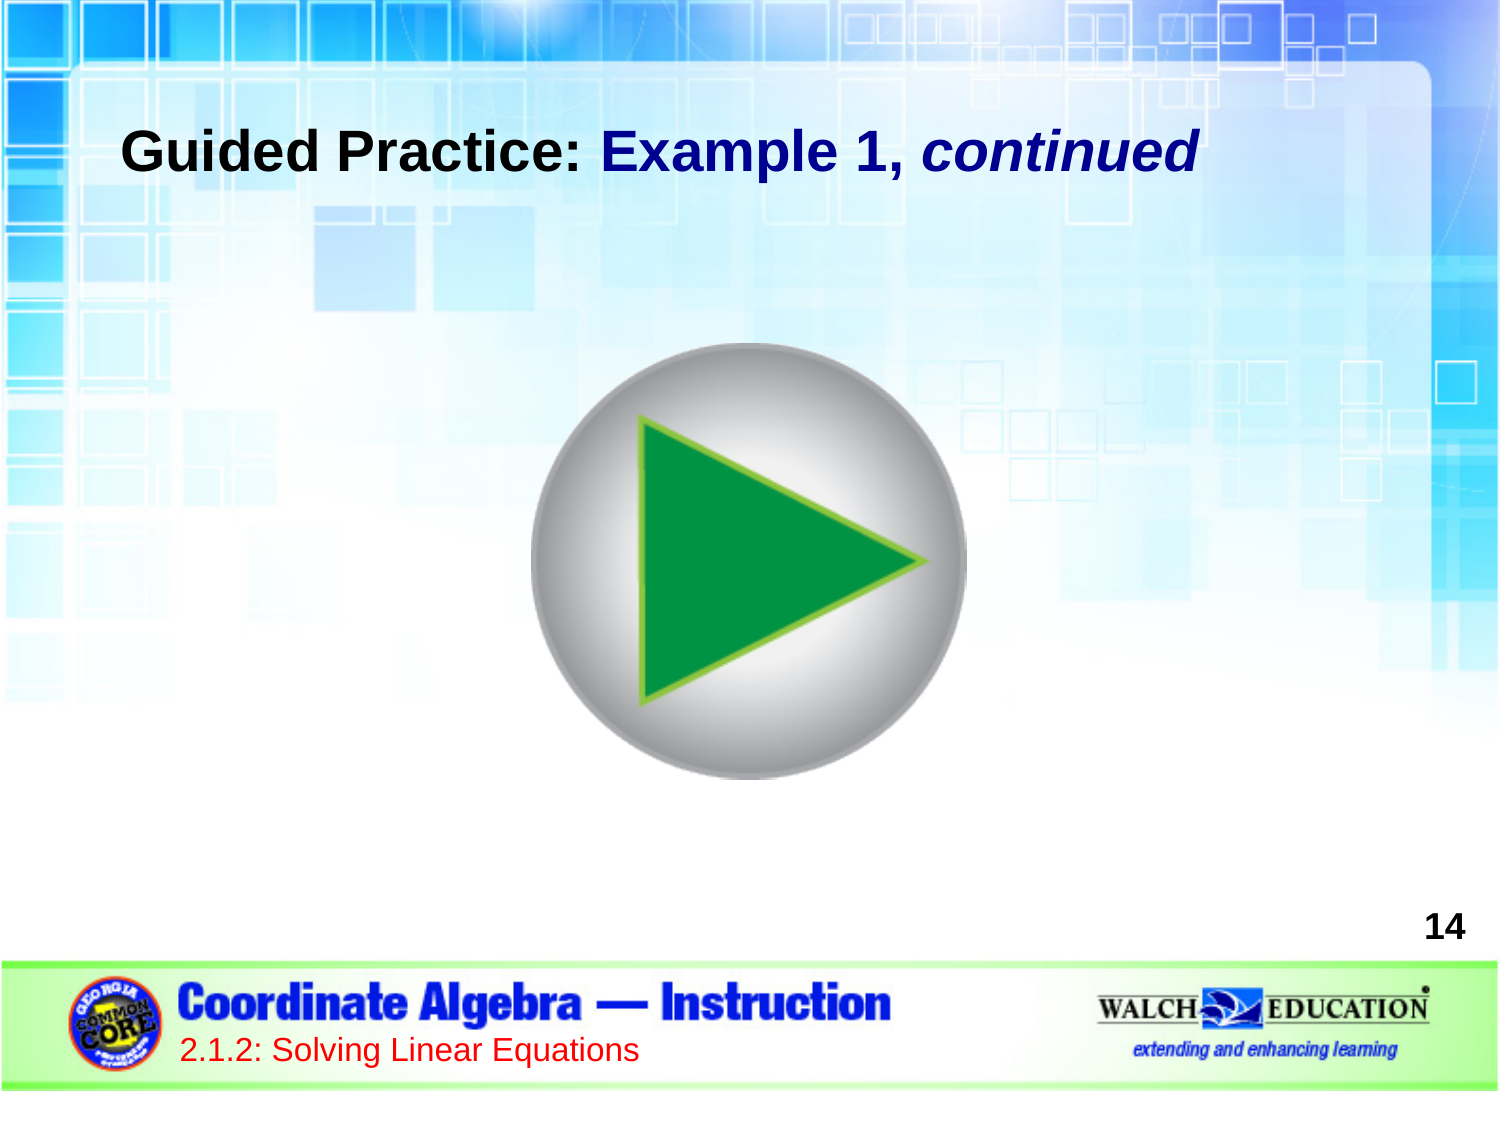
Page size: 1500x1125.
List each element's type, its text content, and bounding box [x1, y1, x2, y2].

picture [1, 0, 1500, 1091]
slide_number 14 [1361, 901, 1481, 949]
list 2.1.2: Solving Linear Equations [164, 1020, 1072, 1064]
subtitle Guided Practice: Example 1, continued [105, 105, 1394, 925]
